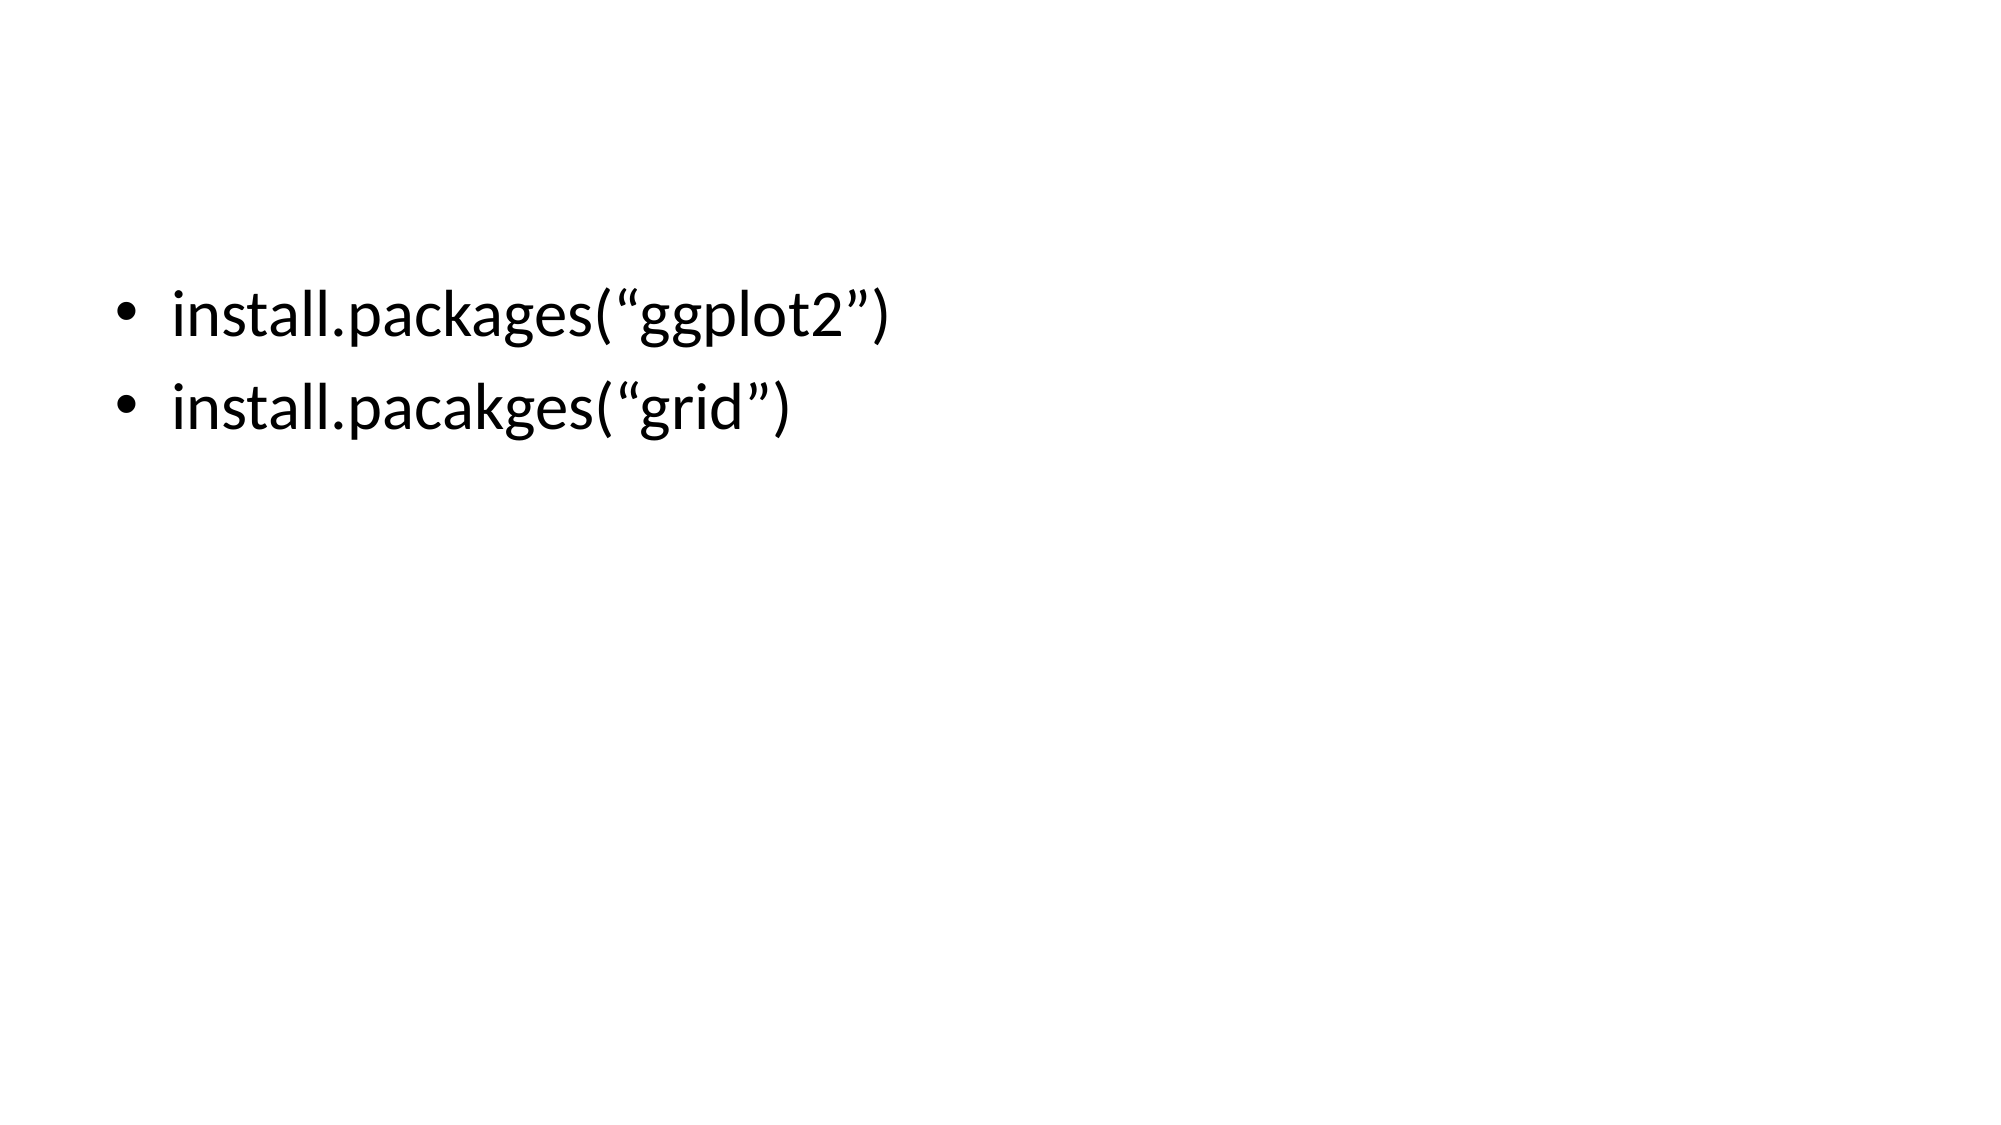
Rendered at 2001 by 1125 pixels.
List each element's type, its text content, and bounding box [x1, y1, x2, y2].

list install.packages(“ggplot2”) install.pacakges(“grid”) [99, 262, 1900, 1005]
